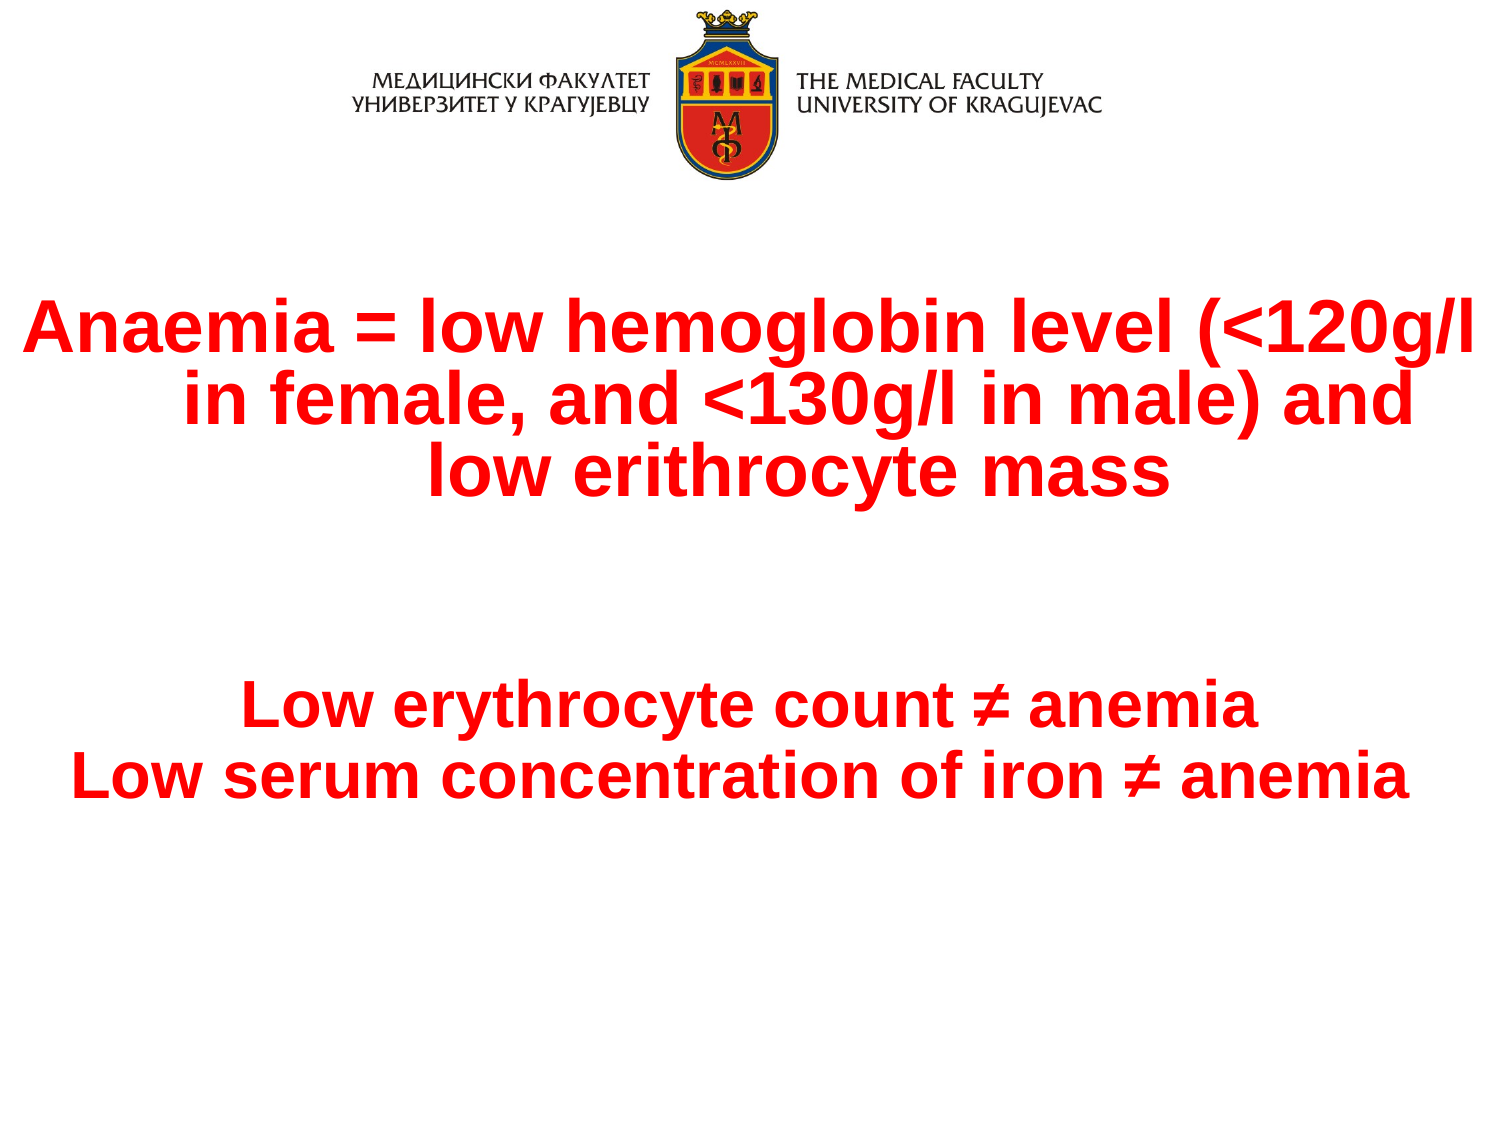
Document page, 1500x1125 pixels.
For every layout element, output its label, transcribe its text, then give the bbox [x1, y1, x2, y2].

picture [328, 0, 1125, 191]
list Anaemia = low hemoglobin level (<120g/l in female, and <130g/l in male) and low erithrocyte mass Low erythrocyte count ≠ anemia Low serum concentration of iron ≠ anemia [0, 208, 1500, 896]
